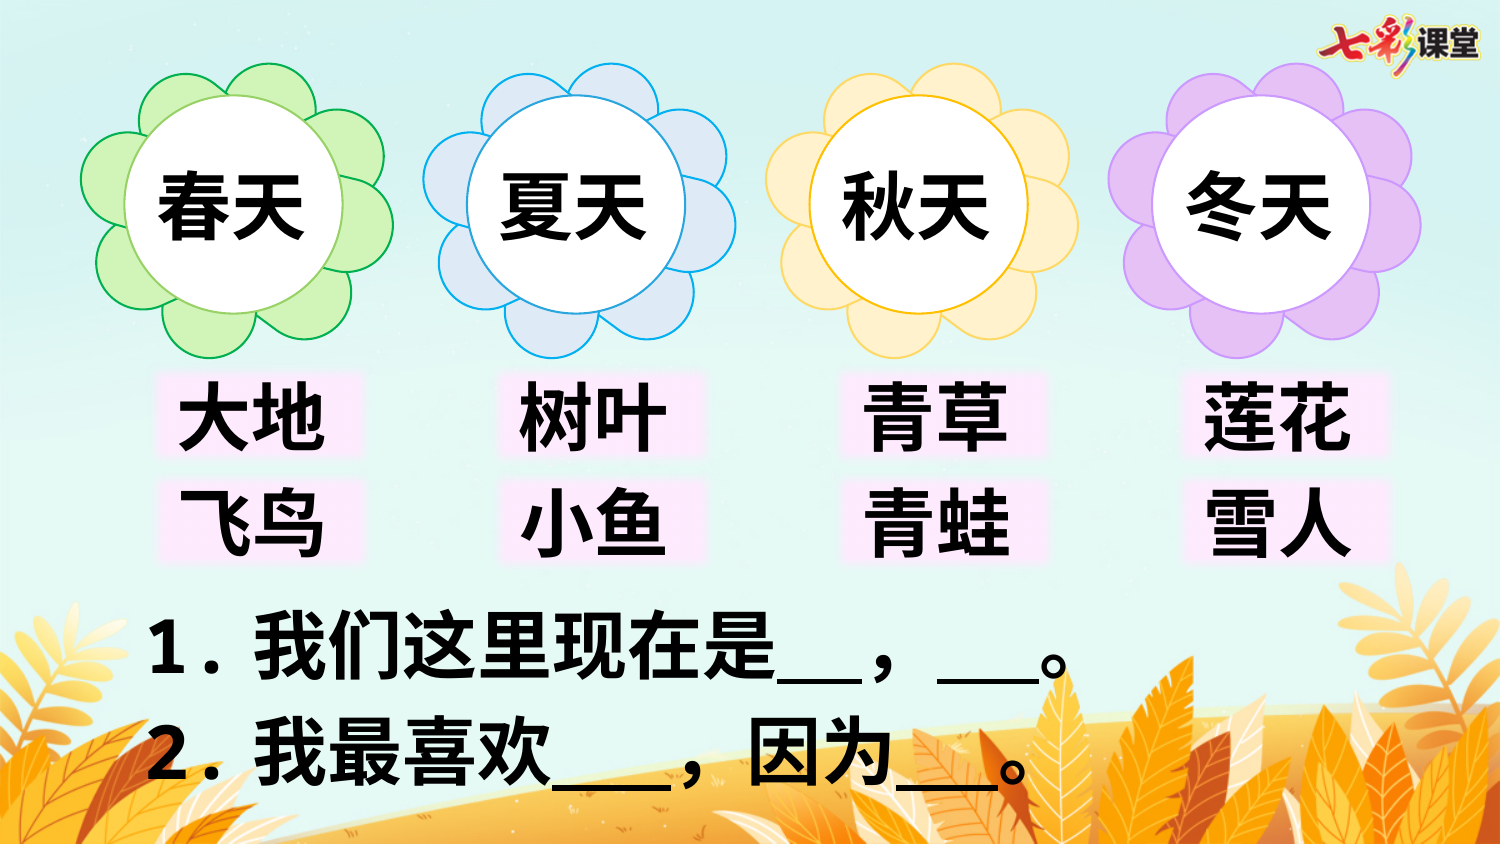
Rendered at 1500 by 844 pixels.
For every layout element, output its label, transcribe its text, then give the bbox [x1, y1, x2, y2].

text_box 2.我最喜欢 ，因为 。 [135, 700, 1388, 799]
picture [0, 0, 1500, 844]
text_box 树叶 [505, 379, 699, 451]
text_box 1.我们这里现在是 ， 。 [135, 594, 1388, 693]
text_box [761, 67, 1080, 353]
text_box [419, 67, 738, 353]
text_box 莲花 [1188, 379, 1384, 452]
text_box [1104, 67, 1423, 353]
text_box 小鱼 [506, 485, 701, 558]
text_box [1186, 481, 1389, 561]
text_box 大地 [163, 379, 357, 451]
text_box 飞鸟 [164, 485, 360, 558]
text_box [844, 481, 1048, 562]
text_box 青蛙 [848, 485, 1044, 557]
text_box 雪人 [1190, 485, 1385, 558]
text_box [76, 67, 395, 353]
text_box 青草 [847, 379, 1042, 452]
